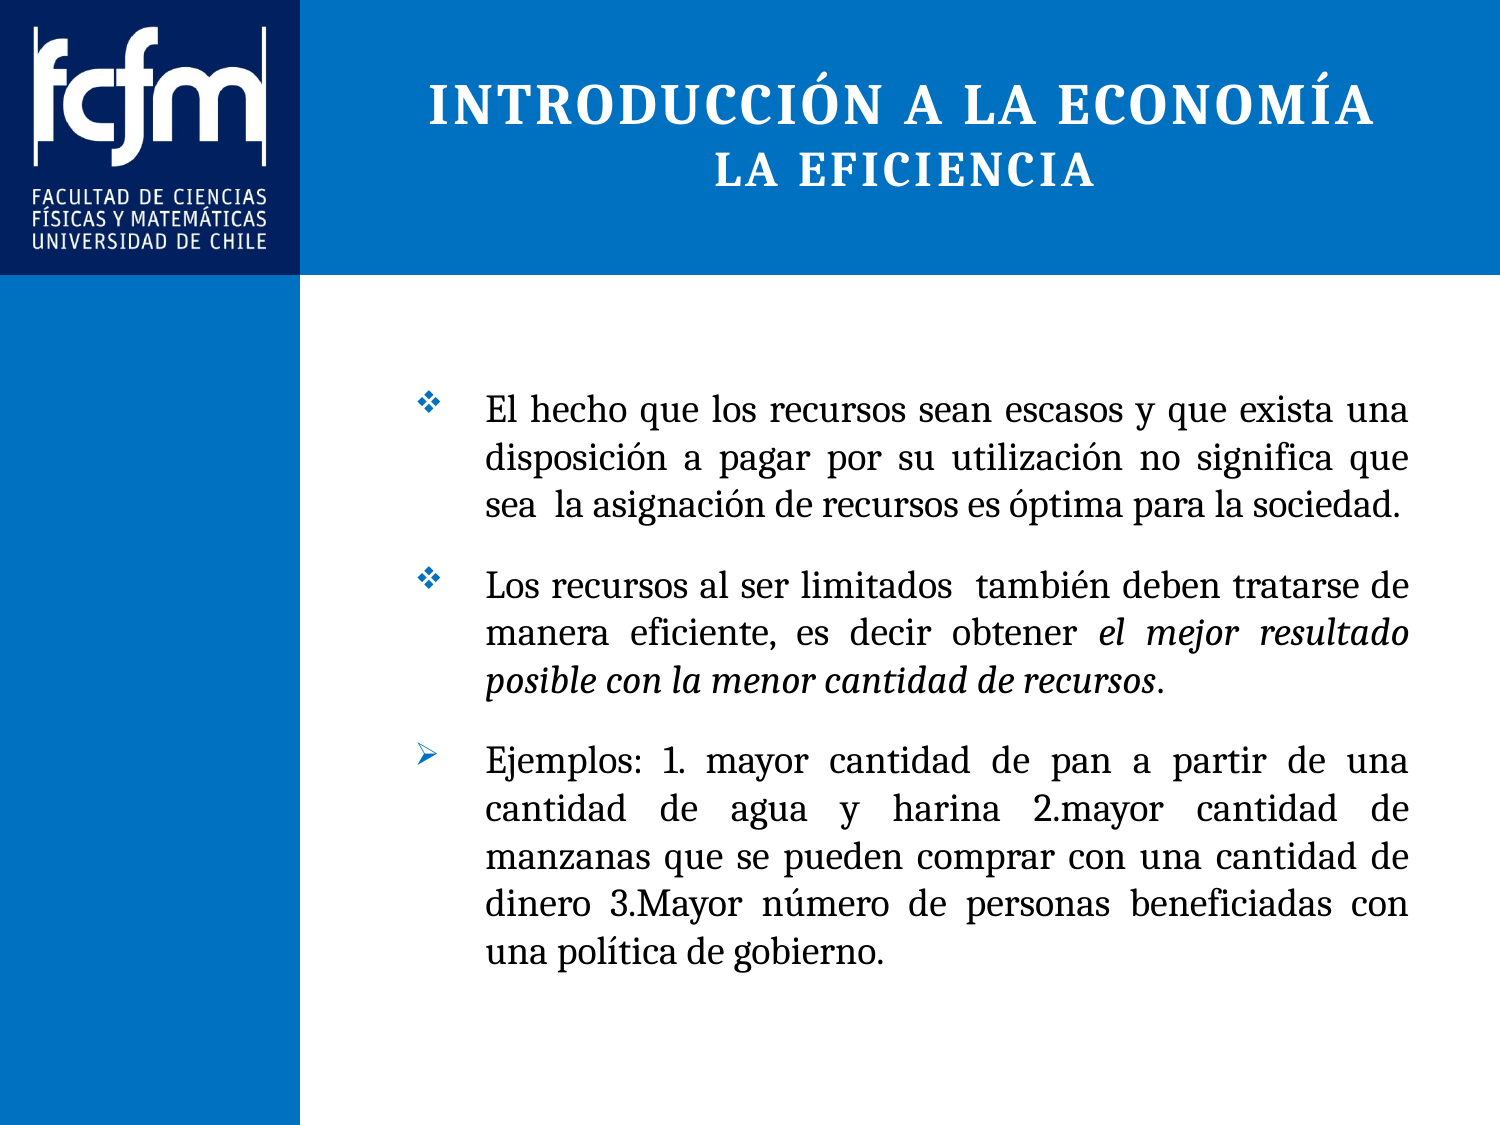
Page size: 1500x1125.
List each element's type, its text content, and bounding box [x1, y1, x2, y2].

picture [29, 18, 272, 254]
list El hecho que los recursos sean escasos y que exista una disposición a pagar por su utilización no significa que sea la asignación de recursos es óptima para la sociedad. Los recursos al ser limitados también deben tratarse de manera eficiente, es decir obtener el mejor resultado posible con la menor cantidad de recursos. Ejemplos: 1. mayor cantidad de pan a partir de una cantidad de agua y harina 2.mayor cantidad de manzanas que se pueden comprar con una cantidad de dinero 3.Mayor número de personas beneficiadas con una política de gobierno. [399, 375, 1425, 1005]
title Introducción a la economía la eficiencia [399, 37, 1425, 225]
